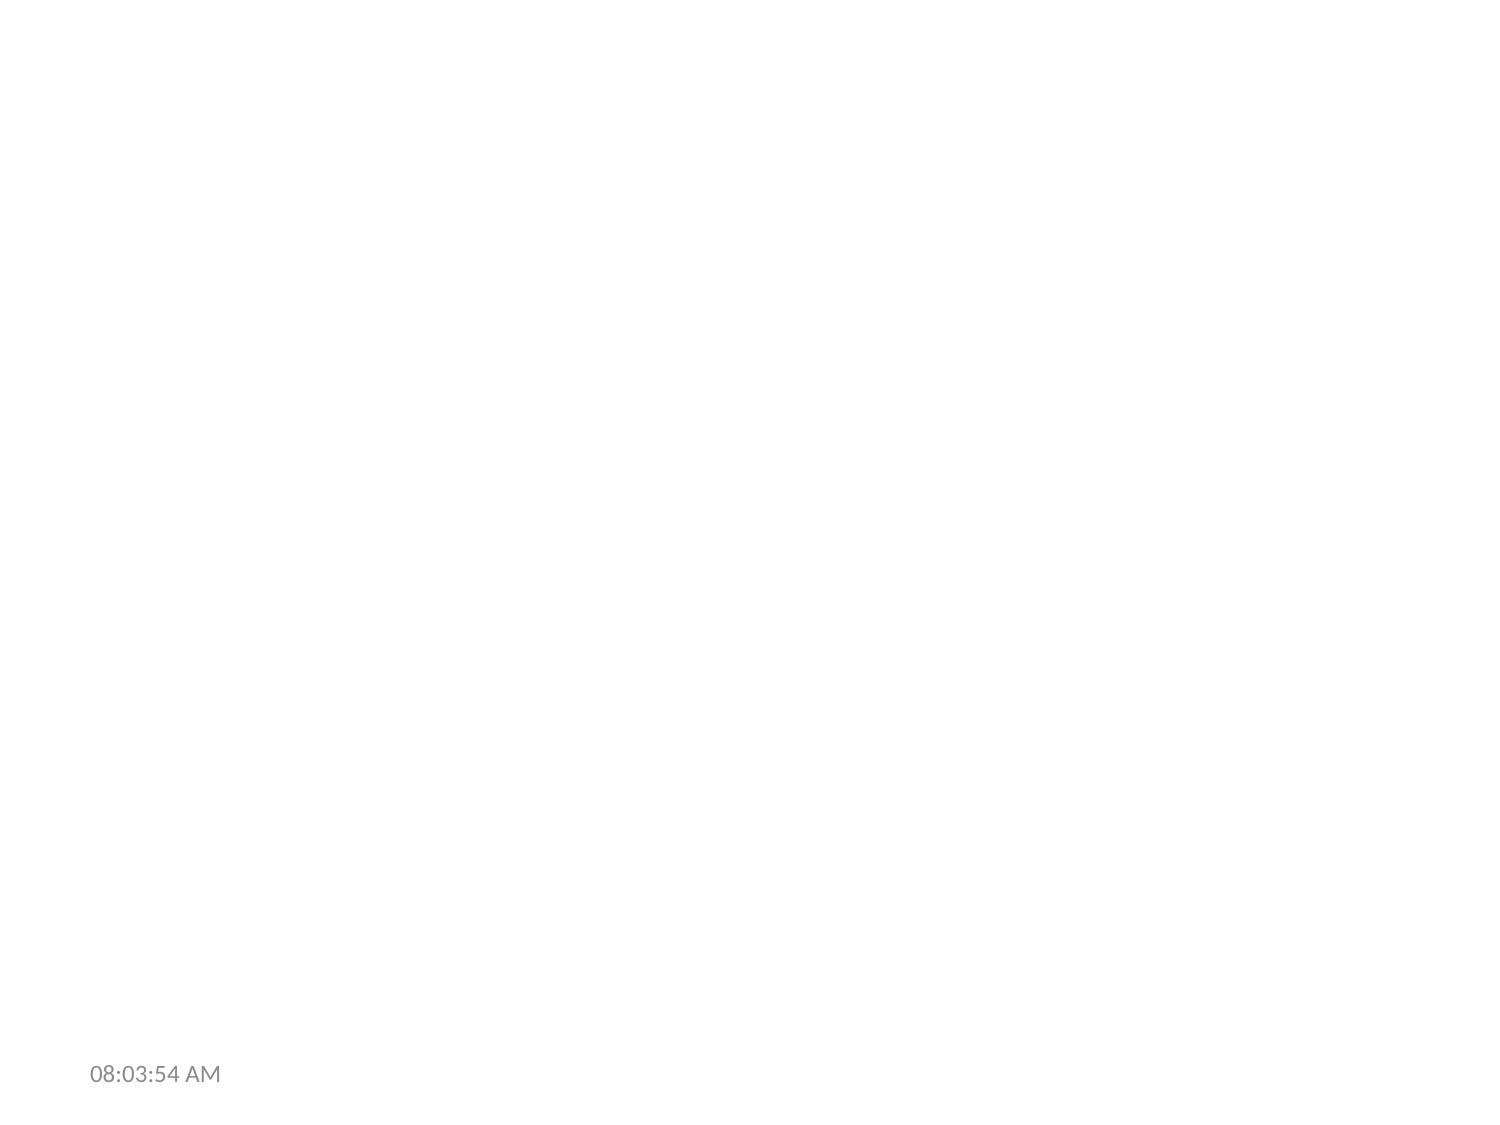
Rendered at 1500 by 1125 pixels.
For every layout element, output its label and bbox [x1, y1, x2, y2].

slide_number [75, 1042, 425, 1103]
